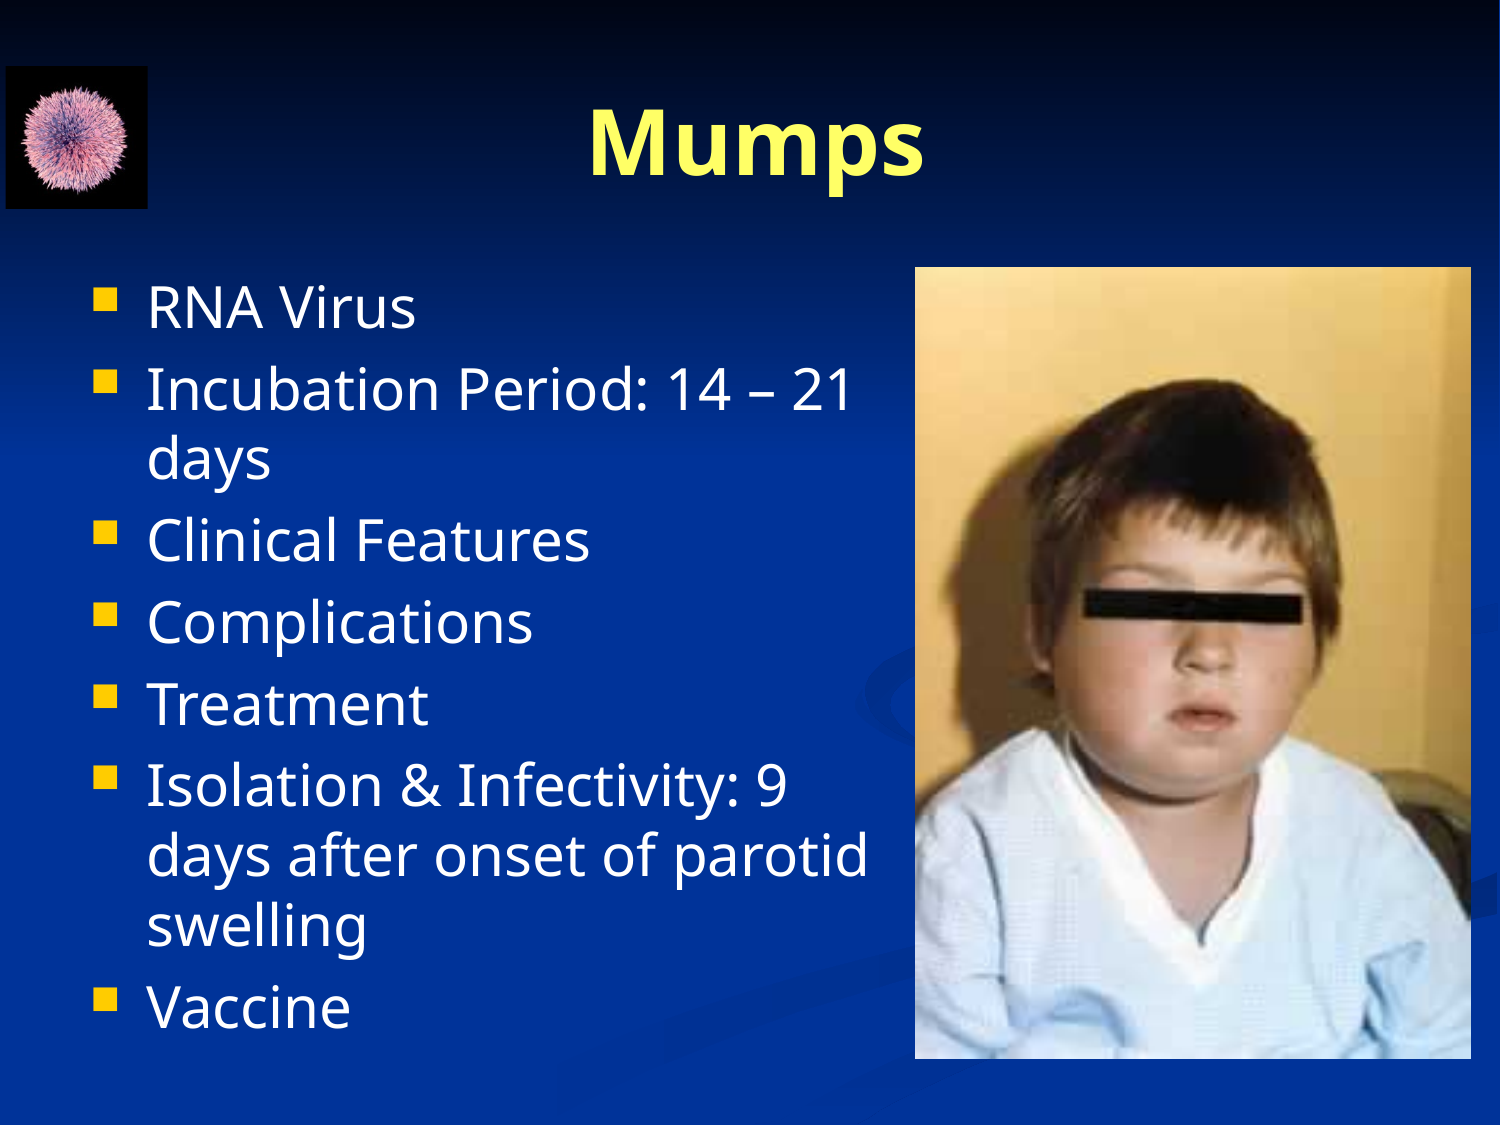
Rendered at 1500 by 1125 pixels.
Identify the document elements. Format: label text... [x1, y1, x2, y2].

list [915, 266, 1471, 1059]
picture [5, 66, 148, 209]
list RNA Virus Incubation Period: 14 – 21 days Clinical Features Complications Treatment Isolation & Infectivity: 9 days after onset of parotid swelling Vaccine [74, 262, 940, 1006]
title Mumps [159, 44, 1353, 233]
